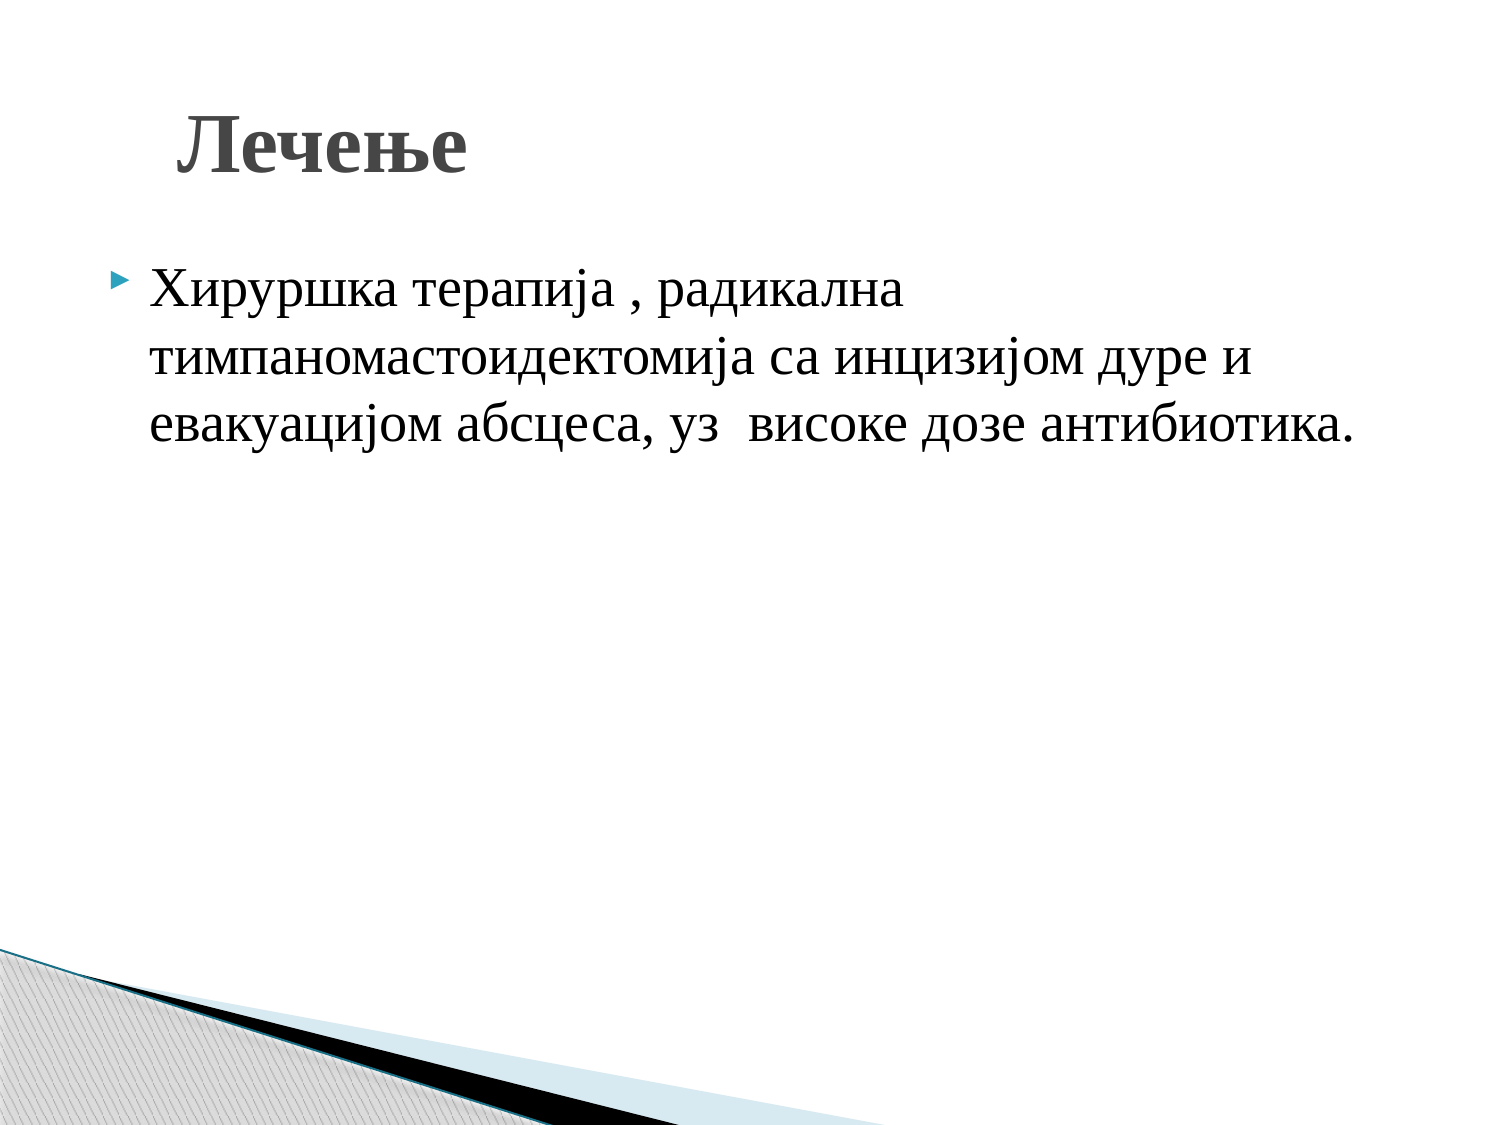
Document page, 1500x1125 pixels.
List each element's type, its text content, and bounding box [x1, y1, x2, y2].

list Хируршка терапија , радикална тимпаномастоидектомија са инцизијом дуре и евакуацијом абсцеса, уз високе дозе антибиотика. [75, 243, 1425, 986]
title Лечење [75, 45, 1425, 233]
